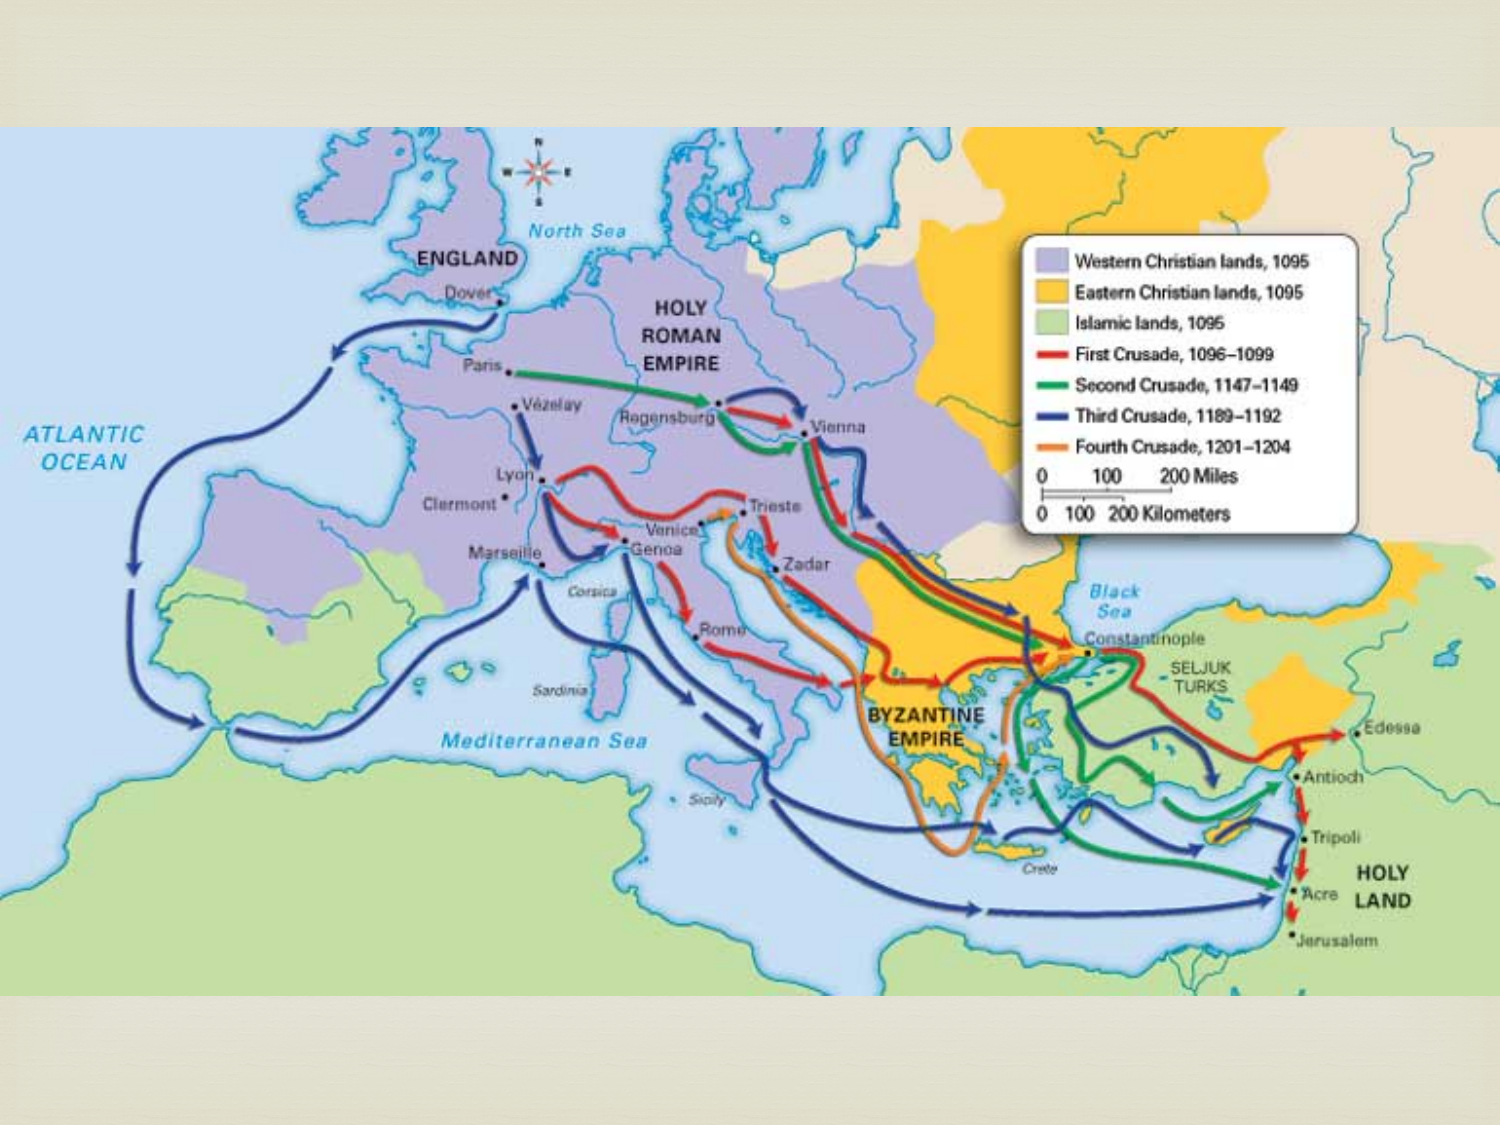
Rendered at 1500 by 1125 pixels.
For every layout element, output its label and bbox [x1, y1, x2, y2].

picture [0, 126, 1500, 997]
